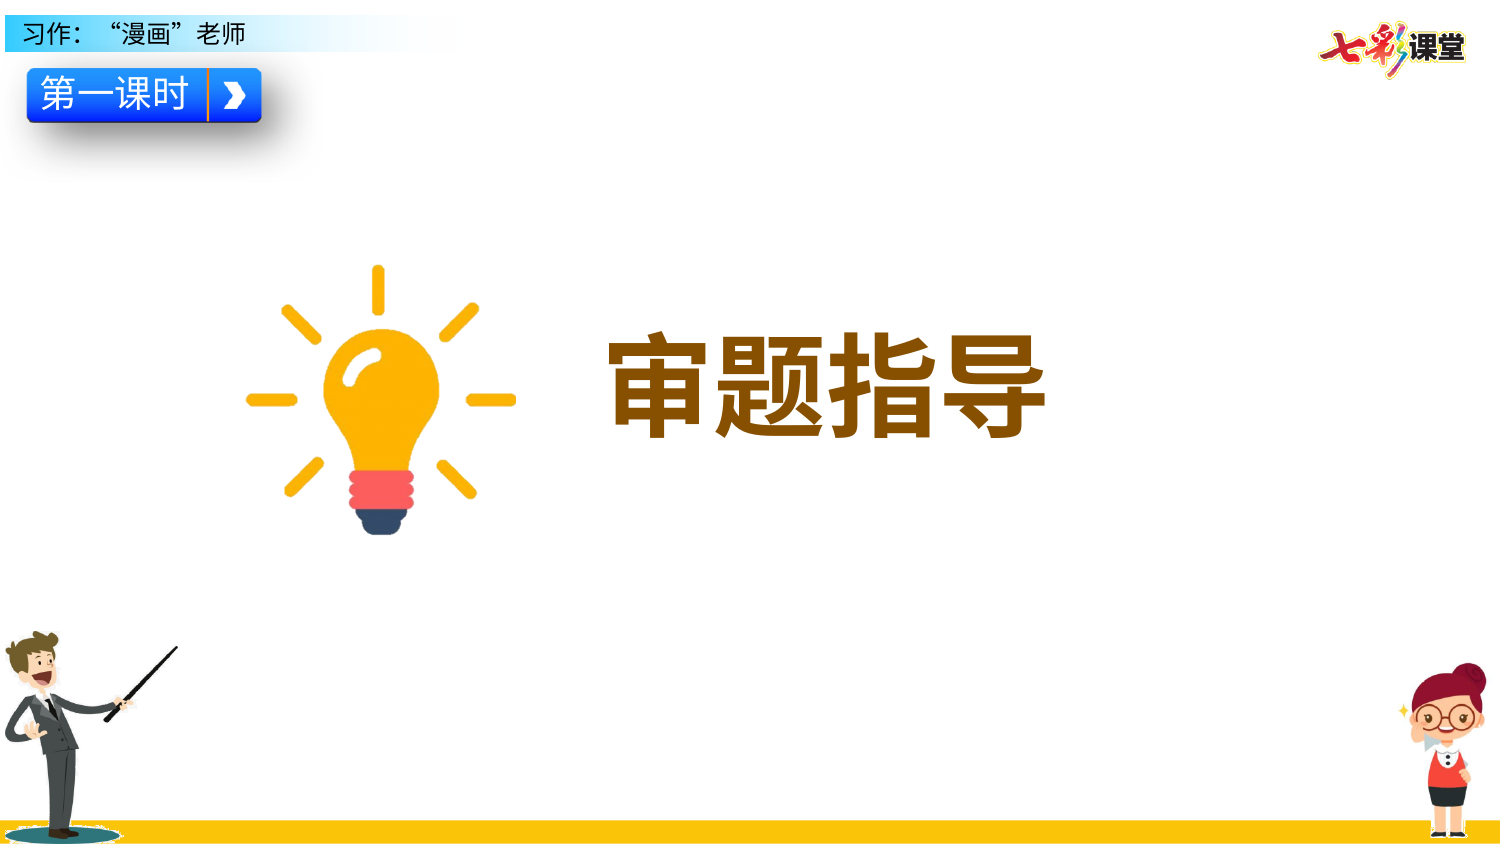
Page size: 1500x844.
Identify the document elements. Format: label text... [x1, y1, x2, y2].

picture [5, 631, 178, 844]
picture [1335, 643, 1500, 844]
picture [210, 239, 539, 568]
picture [25, 66, 262, 123]
picture [1316, 20, 1468, 80]
text_box 审题指导 [589, 310, 1075, 457]
